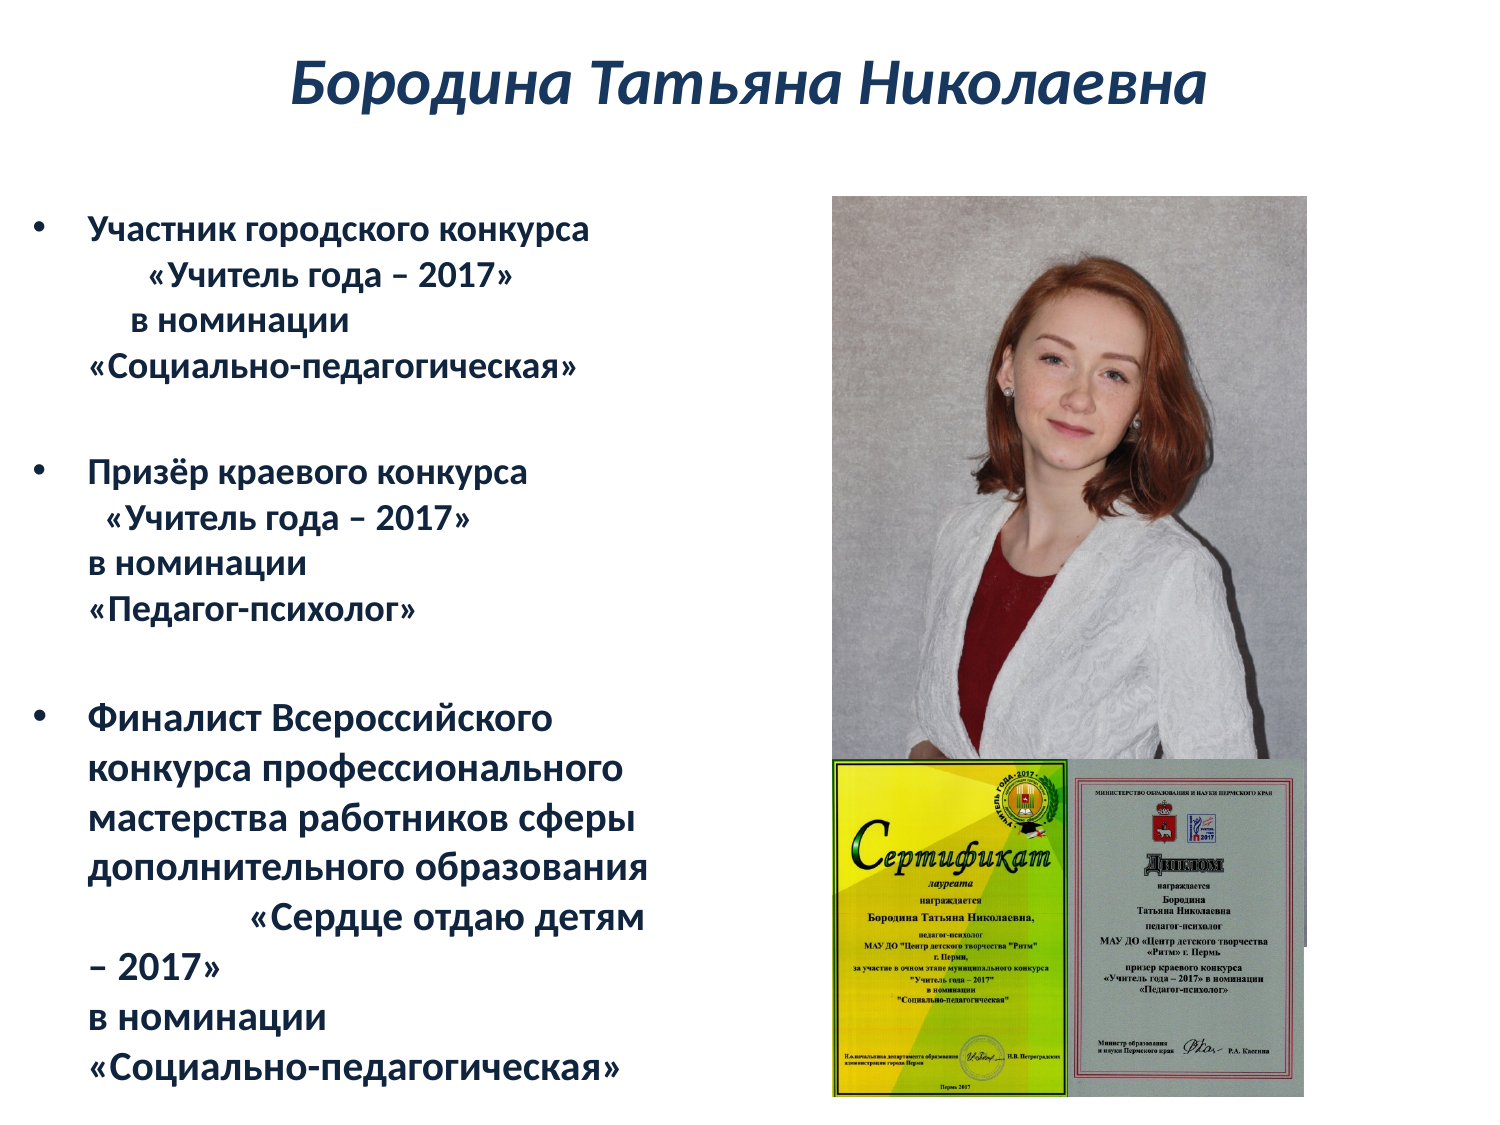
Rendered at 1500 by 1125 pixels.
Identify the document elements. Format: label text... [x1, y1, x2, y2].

list Участник городского конкурса «Учитель года – 2017» в номинации «Социально-педагогическая» Призёр краевого конкурса «Учитель года – 2017» в номинации «Педагог-психолог» Финалист Всероссийского конкурса профессионального мастерства работников сферы дополнительного образования «Сердце отдаю детям – 2017» в номинации «Социально-педагогическая» [17, 196, 668, 1121]
text_box Бородина Татьяна Николаевна [0, 30, 1500, 126]
picture [832, 196, 1307, 1098]
